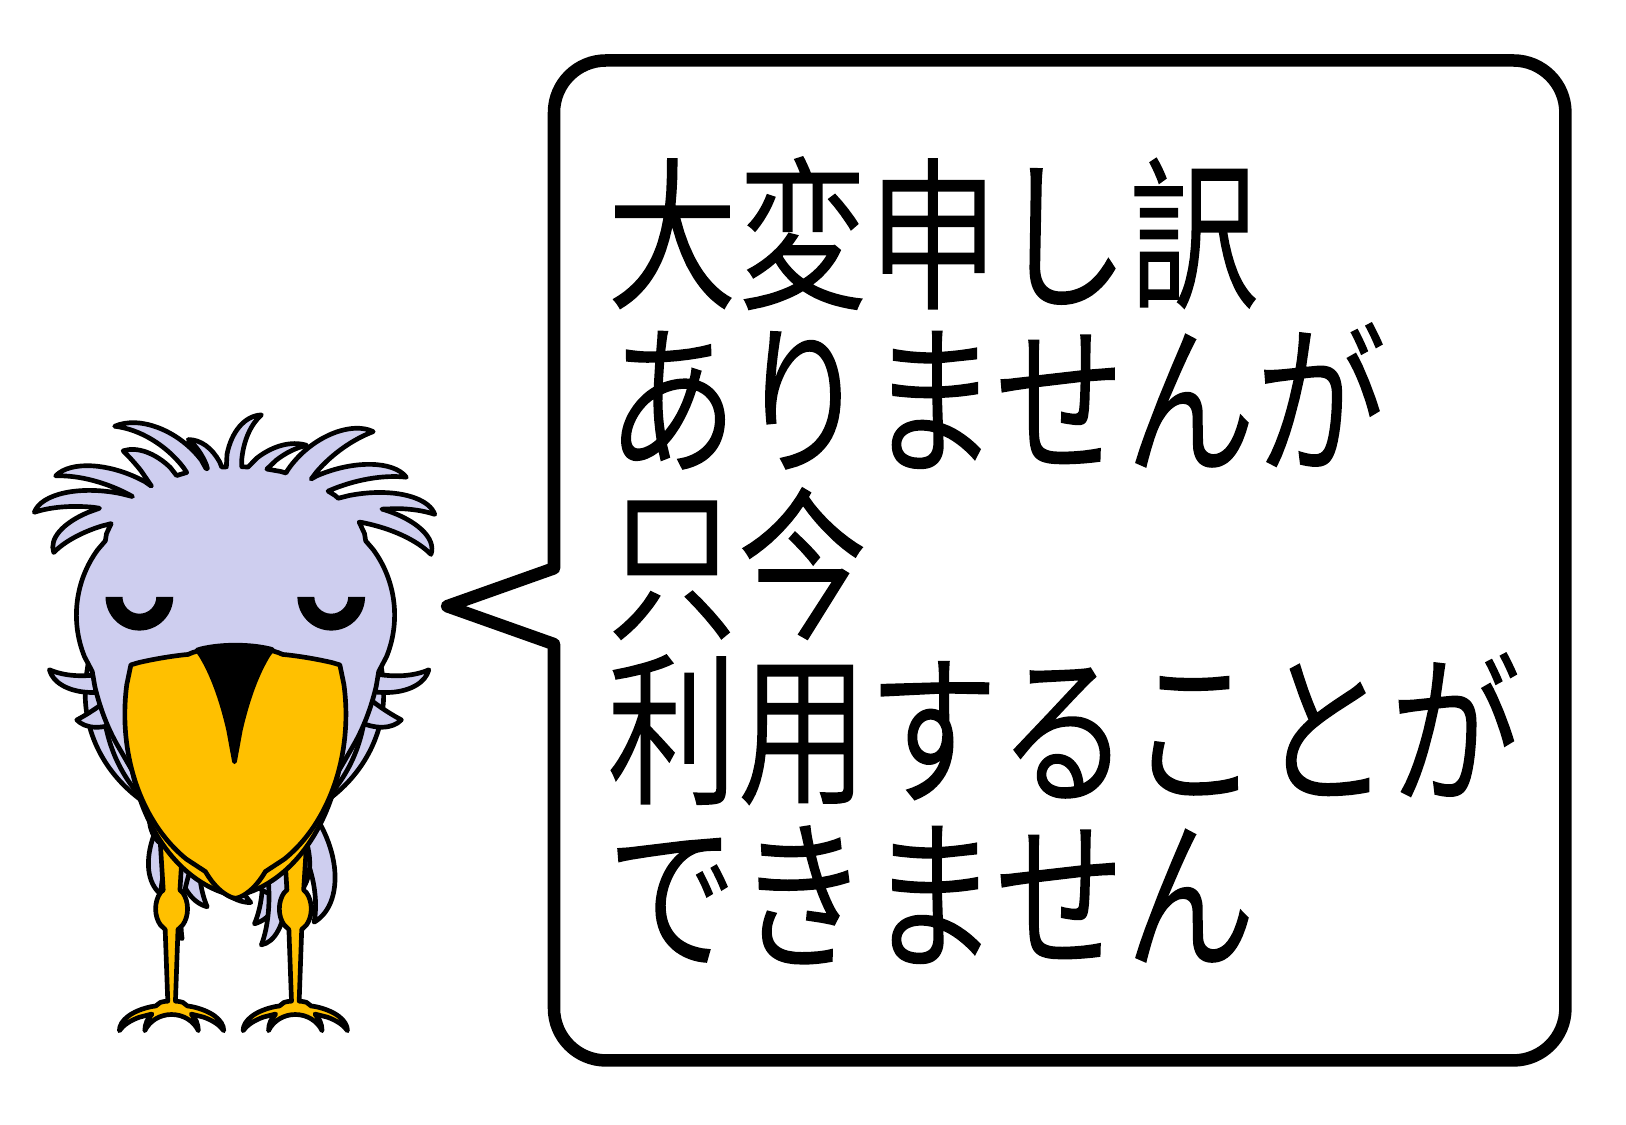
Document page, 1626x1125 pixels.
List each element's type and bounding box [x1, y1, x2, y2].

text_box [33, 414, 435, 1031]
text_box [445, 58, 1568, 1063]
